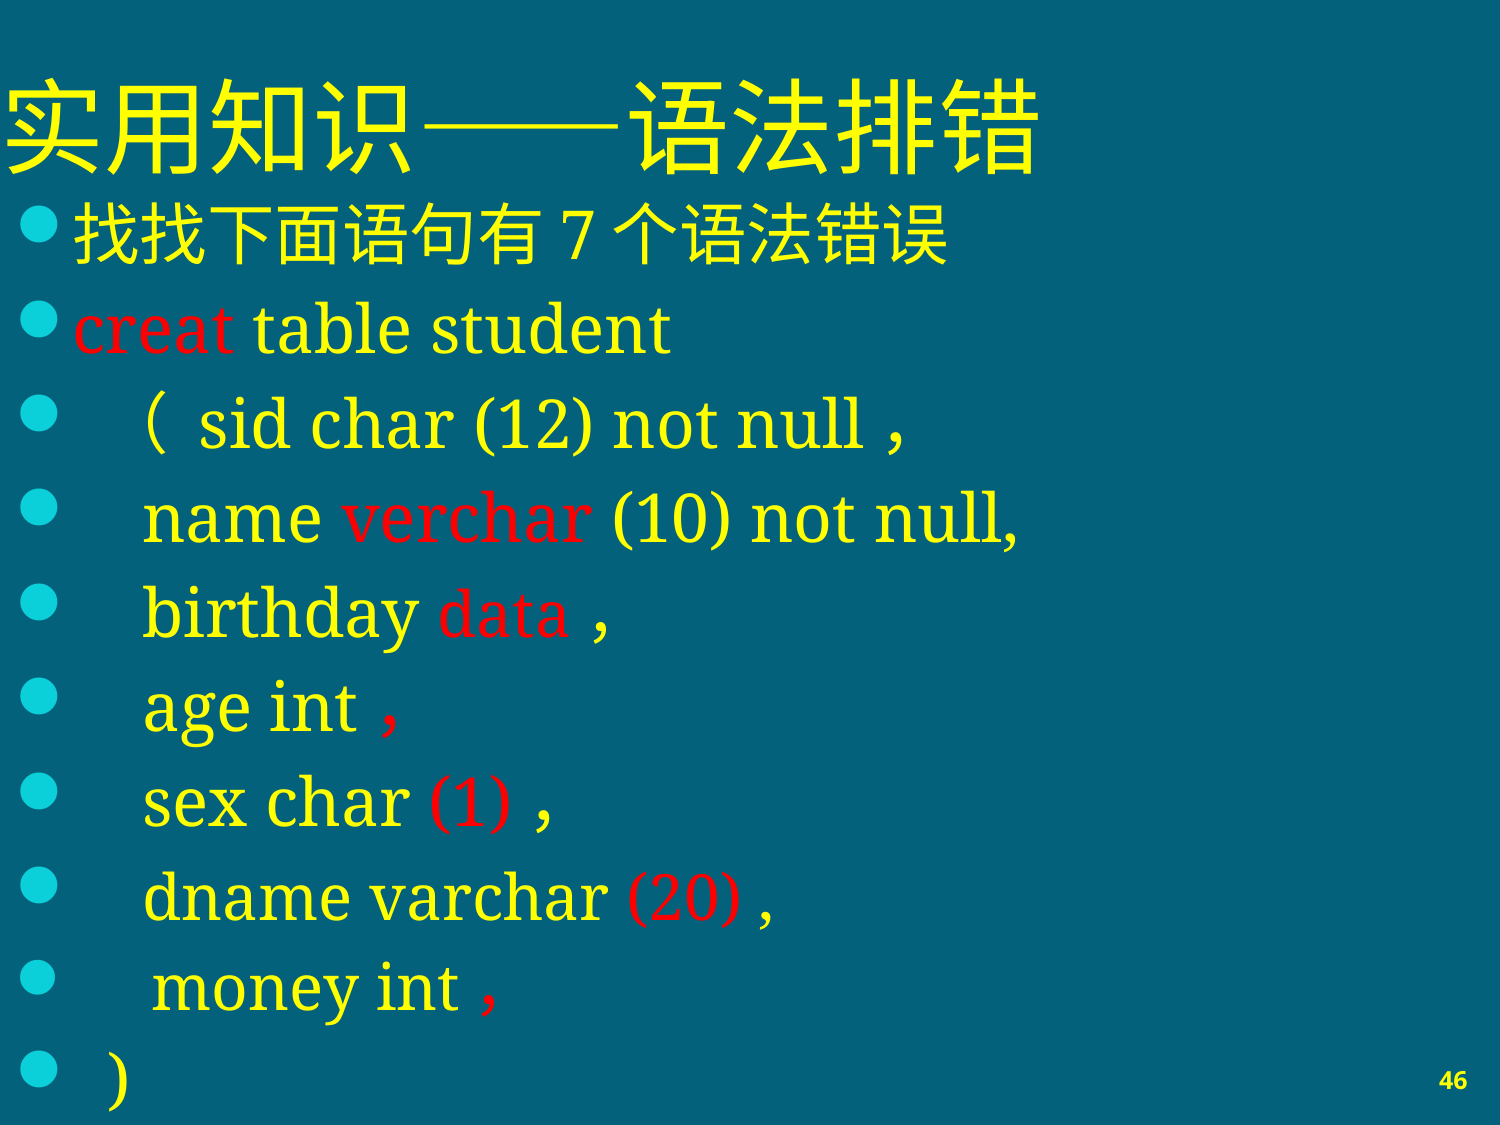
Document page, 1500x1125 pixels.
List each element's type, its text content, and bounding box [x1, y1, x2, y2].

title 实用知识——语法排错 [0, 0, 1500, 184]
text_box 46 [1155, 1024, 1468, 1100]
list 找找下面语句有7个语法错误 creat table student （ sid char (12) not null， name verchar (10) not null, birthday data， age int， sex char (1)， dname varchar (20) , money int， ) [0, 184, 1500, 1125]
